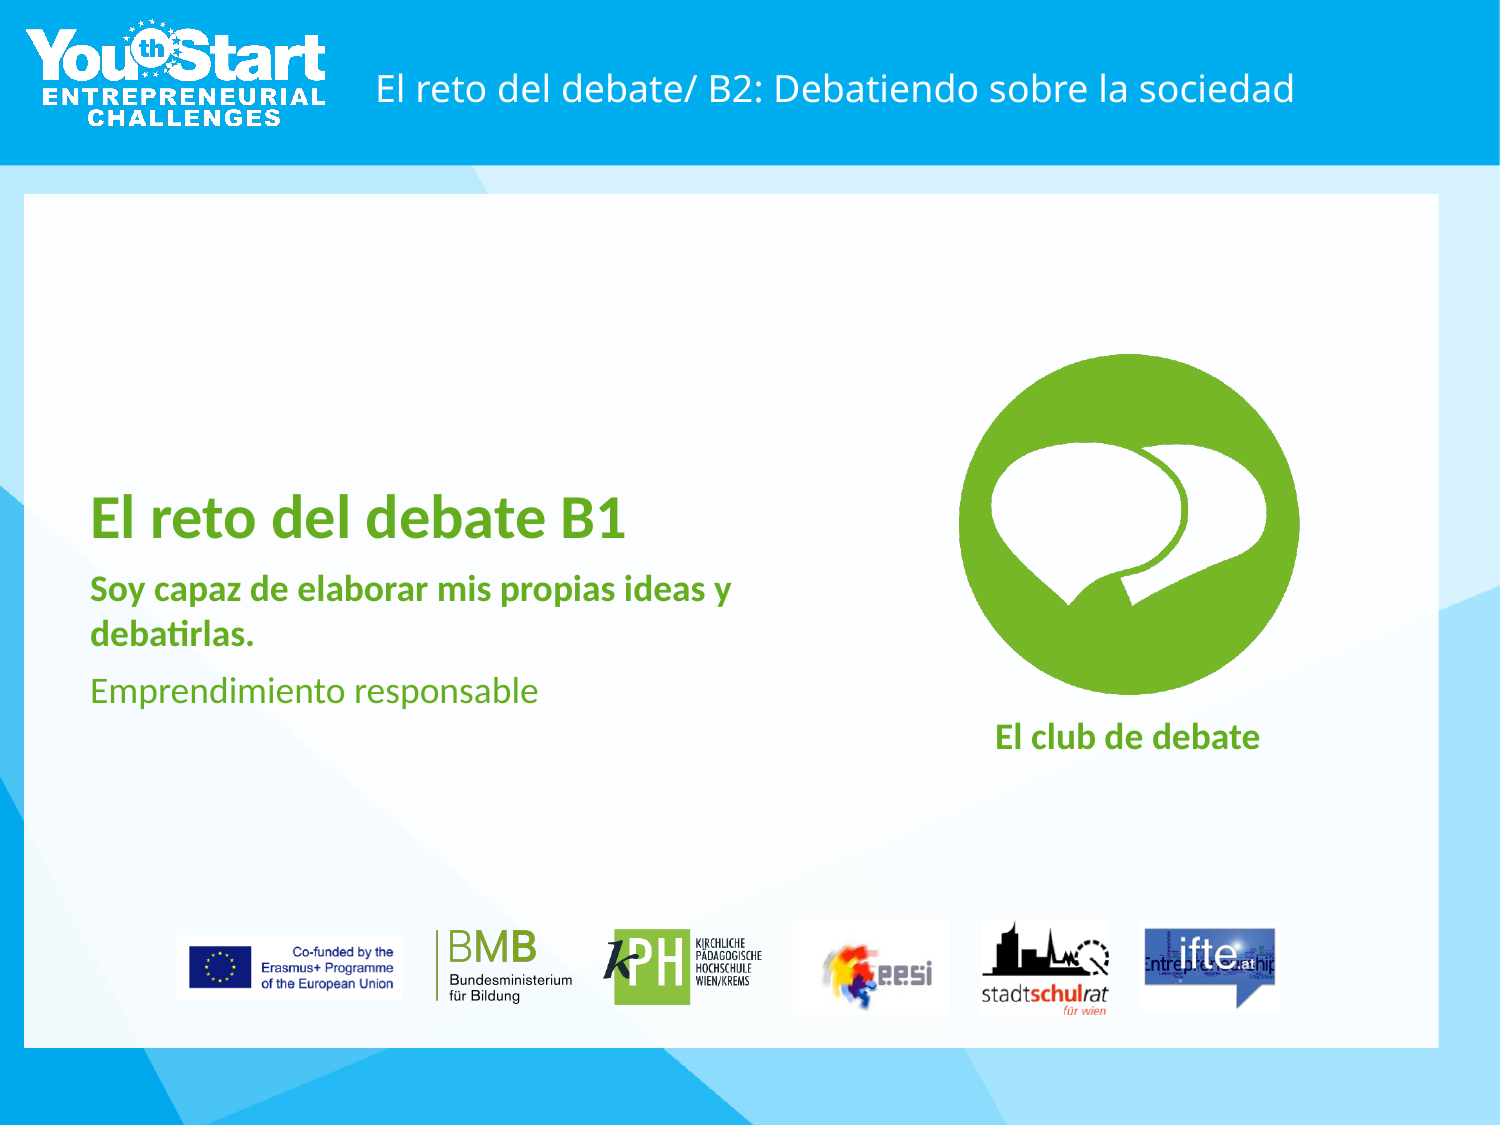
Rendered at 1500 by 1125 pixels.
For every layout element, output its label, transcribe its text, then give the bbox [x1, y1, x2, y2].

picture [247, 110, 260, 126]
picture [123, 89, 136, 104]
picture [63, 89, 78, 104]
picture [151, 110, 163, 126]
text_box El club de debate [820, 704, 1436, 765]
picture [181, 89, 194, 104]
picture [981, 919, 1109, 1015]
picture [129, 110, 146, 126]
picture [292, 89, 307, 104]
picture [142, 89, 155, 104]
picture [44, 89, 57, 104]
picture [204, 110, 219, 126]
picture [0, 168, 1500, 1125]
text_box [22, 192, 1441, 1050]
picture [435, 930, 572, 1004]
picture [266, 110, 279, 126]
picture [89, 110, 103, 126]
picture [240, 89, 255, 105]
text_box El reto del debate/ B2: Debatiendo sobre la sociedad [0, 0, 1500, 168]
picture [132, 29, 210, 81]
picture [262, 89, 275, 104]
picture [276, 36, 324, 80]
picture [161, 89, 175, 104]
picture [27, 30, 75, 79]
picture [211, 36, 270, 80]
picture [901, 298, 1355, 753]
picture [176, 934, 405, 1001]
picture [200, 89, 214, 104]
picture [186, 110, 199, 126]
text_box El reto del debate B1 Soy capaz de elaborar mis propias ideas y debatirlas. Emprendimiento responsable [75, 300, 919, 887]
picture [313, 89, 324, 104]
picture [109, 110, 124, 126]
picture [168, 110, 180, 126]
picture [603, 929, 762, 1006]
picture [104, 89, 117, 104]
picture [83, 89, 98, 104]
picture [103, 46, 137, 80]
picture [222, 89, 234, 104]
picture [226, 110, 241, 126]
picture [793, 920, 951, 1015]
picture [64, 46, 100, 80]
picture [1140, 923, 1281, 1012]
